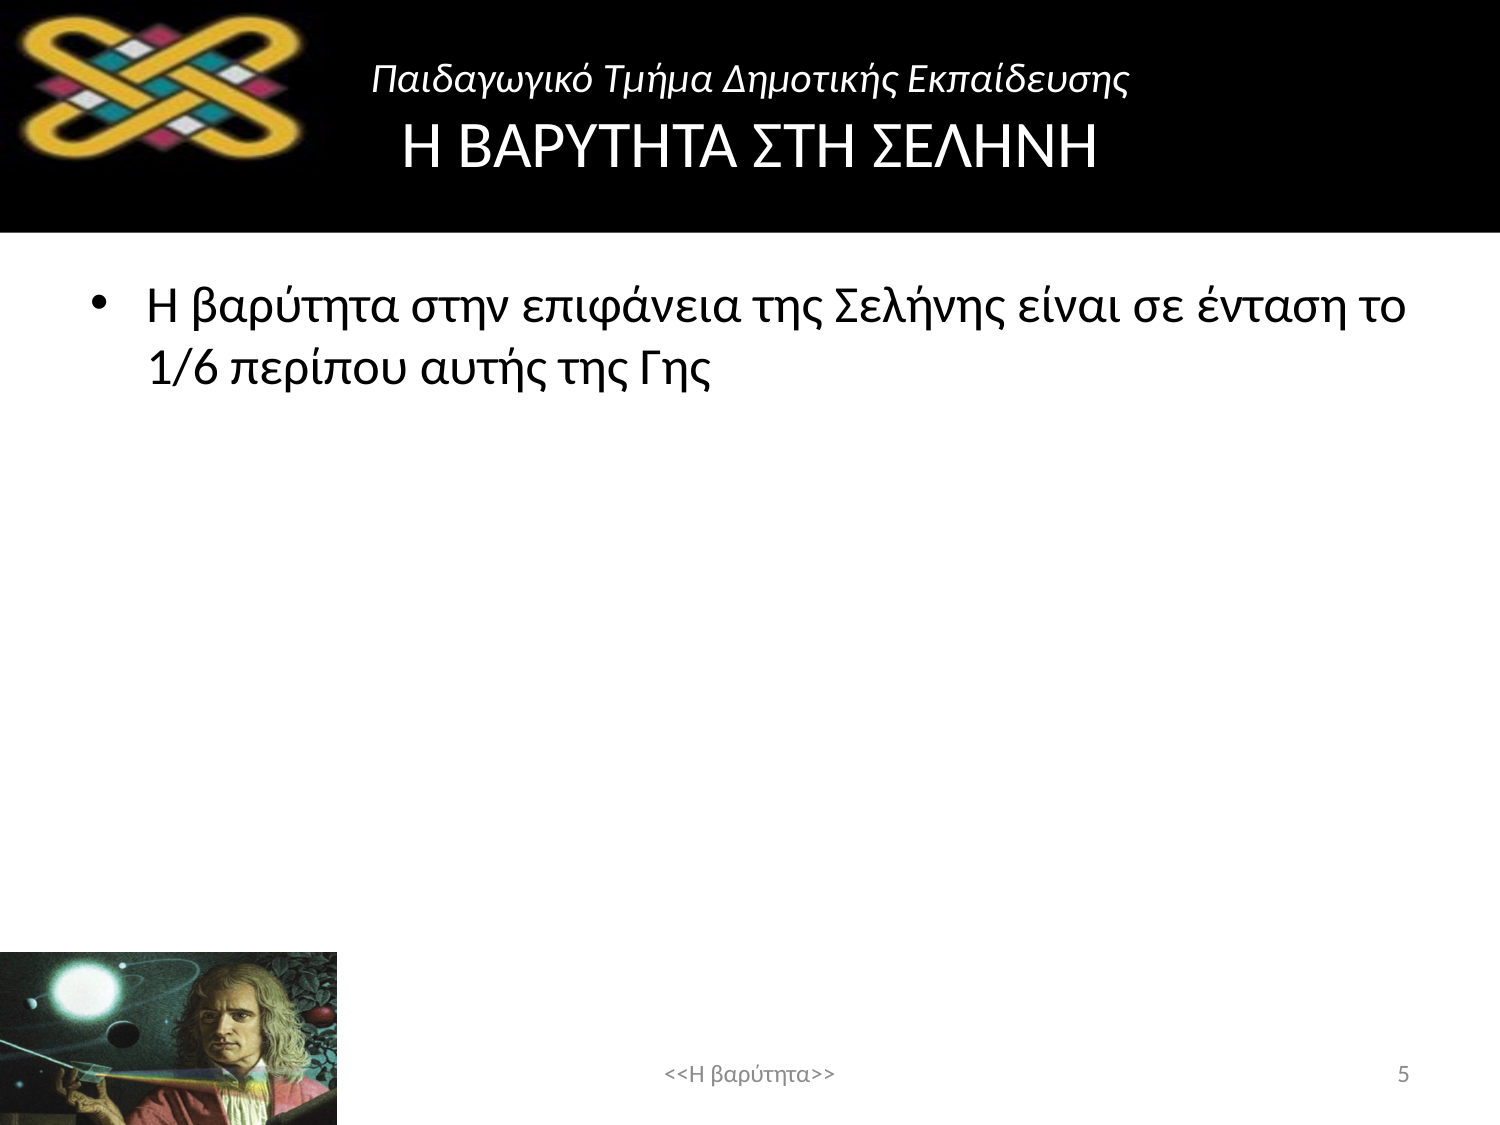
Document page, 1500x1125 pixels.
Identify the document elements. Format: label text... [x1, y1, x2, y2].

list Η βαρύτητα στην επιφάνεια της Σελήνης είναι σε ένταση το 1/6 περίπου αυτής της Γης [75, 262, 1425, 1005]
picture [0, 951, 337, 1125]
slide_number 5 [1074, 1042, 1425, 1103]
title Παιδαγωγικό Τμήμα Δημοτικής Εκπαίδευσης Η ΒΑΡΥΤΗΤΑ ΣΤΗ ΣΕΛΗΝΗ [327, 0, 1500, 233]
picture [0, 0, 325, 232]
footer <<Η βαρύτητα>> [512, 1042, 988, 1103]
